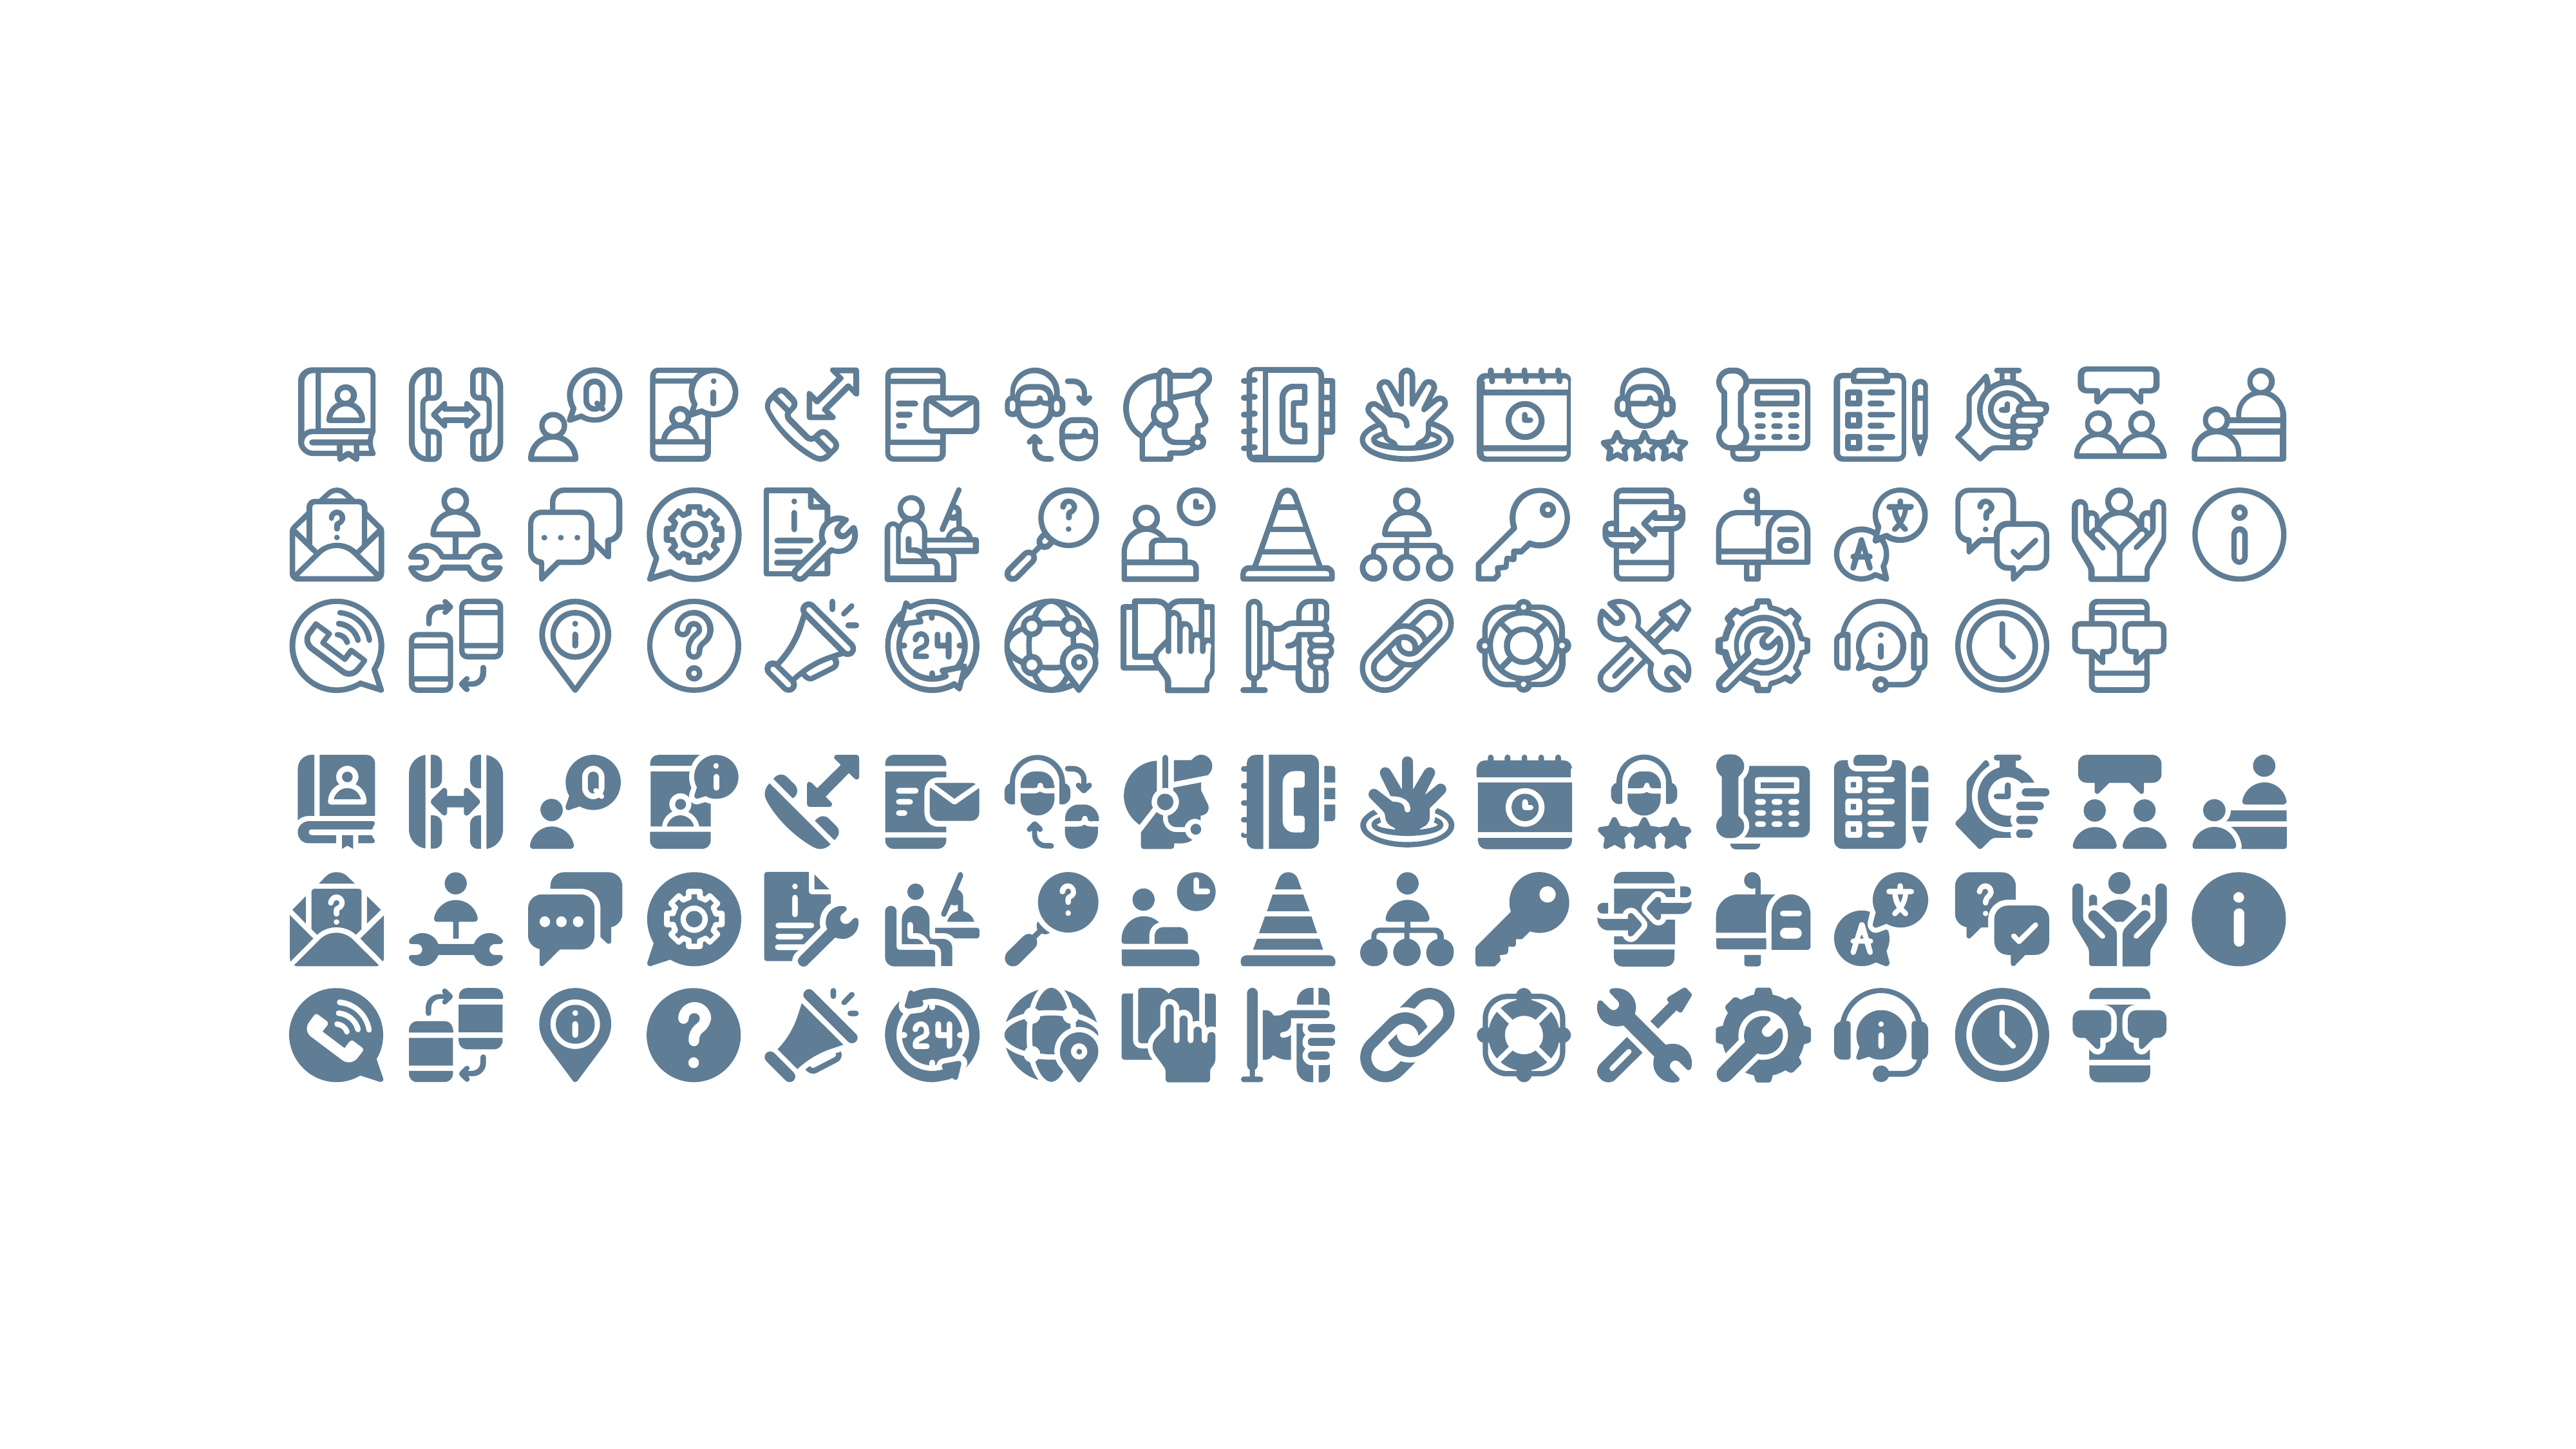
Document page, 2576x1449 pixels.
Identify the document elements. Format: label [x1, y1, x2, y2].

text_box [1475, 488, 1571, 582]
text_box [408, 754, 504, 849]
text_box [763, 487, 858, 582]
text_box [408, 987, 504, 1083]
text_box [1121, 598, 1215, 694]
text_box [408, 367, 504, 462]
text_box [1359, 756, 1455, 848]
text_box [1833, 754, 1929, 849]
text_box [527, 367, 623, 462]
text_box [1600, 367, 1689, 462]
text_box [1716, 754, 1810, 849]
text_box [1955, 754, 2050, 849]
text_box [408, 598, 504, 694]
text_box [1240, 987, 1336, 1083]
text_box [650, 367, 739, 462]
text_box [1240, 488, 1335, 582]
text_box [1476, 367, 1571, 462]
text_box [1833, 598, 1928, 694]
text_box [1004, 487, 1099, 582]
text_box [2072, 488, 2166, 582]
text_box [1477, 988, 1571, 1083]
text_box [647, 872, 742, 967]
text_box [1240, 598, 1334, 694]
text_box [647, 988, 741, 1083]
text_box [1359, 488, 1454, 582]
text_box [764, 987, 859, 1083]
text_box [539, 987, 612, 1083]
text_box [1005, 367, 1099, 462]
text_box [885, 987, 980, 1083]
text_box [527, 487, 623, 582]
text_box [1833, 487, 1928, 582]
text_box [1121, 487, 1216, 582]
text_box [1716, 367, 1811, 462]
text_box [1597, 871, 1692, 967]
text_box [1833, 987, 1929, 1083]
text_box [1833, 367, 1928, 462]
text_box [289, 988, 384, 1083]
text_box [1240, 366, 1336, 463]
text_box [2072, 871, 2167, 967]
text_box [764, 754, 860, 849]
text_box [2074, 366, 2167, 459]
text_box [1121, 987, 1216, 1083]
text_box [885, 598, 980, 694]
text_box [647, 598, 742, 694]
text_box [408, 872, 504, 967]
text_box [1597, 598, 1692, 693]
text_box [885, 754, 980, 849]
text_box [2072, 987, 2167, 1083]
text_box [408, 488, 503, 582]
text_box [764, 367, 860, 462]
text_box [1123, 367, 1213, 462]
text_box [539, 598, 612, 694]
text_box [1004, 755, 1099, 849]
text_box [1004, 598, 1099, 694]
text_box [2192, 872, 2286, 967]
text_box [1596, 987, 1692, 1083]
text_box [289, 598, 385, 694]
text_box [1955, 367, 2050, 462]
text_box [885, 367, 980, 462]
text_box [1716, 987, 1812, 1083]
text_box [885, 871, 980, 967]
text_box [298, 367, 376, 462]
text_box [1955, 487, 2050, 582]
text_box [1833, 871, 1929, 967]
text_box [1602, 488, 1686, 582]
text_box [1715, 598, 1810, 694]
text_box [1359, 367, 1454, 462]
text_box [1597, 754, 1692, 849]
text_box [298, 754, 375, 849]
text_box [1716, 487, 1811, 582]
text_box [289, 487, 384, 582]
text_box [1240, 872, 1336, 967]
text_box [1476, 598, 1571, 693]
text_box [1359, 872, 1454, 967]
text_box [1359, 987, 1455, 1083]
text_box [527, 872, 623, 967]
text_box [2072, 754, 2167, 849]
text_box [650, 754, 739, 849]
text_box [2192, 368, 2287, 462]
text_box [647, 487, 742, 582]
text_box [1004, 987, 1099, 1083]
text_box [529, 754, 621, 849]
text_box [884, 487, 980, 582]
text_box [2192, 754, 2287, 849]
text_box [1005, 871, 1099, 967]
text_box [2192, 487, 2287, 582]
text_box [289, 871, 384, 967]
text_box [1121, 872, 1216, 967]
text_box [1955, 987, 2050, 1083]
text_box [764, 598, 860, 694]
text_box [1955, 872, 2050, 967]
text_box [1359, 598, 1454, 694]
text_box [1716, 871, 1811, 967]
text_box [2072, 598, 2167, 693]
text_box [1476, 754, 1573, 849]
text_box [764, 871, 859, 967]
text_box [1955, 598, 2050, 694]
text_box [1240, 754, 1336, 849]
text_box [1475, 872, 1569, 967]
text_box [1123, 754, 1213, 849]
